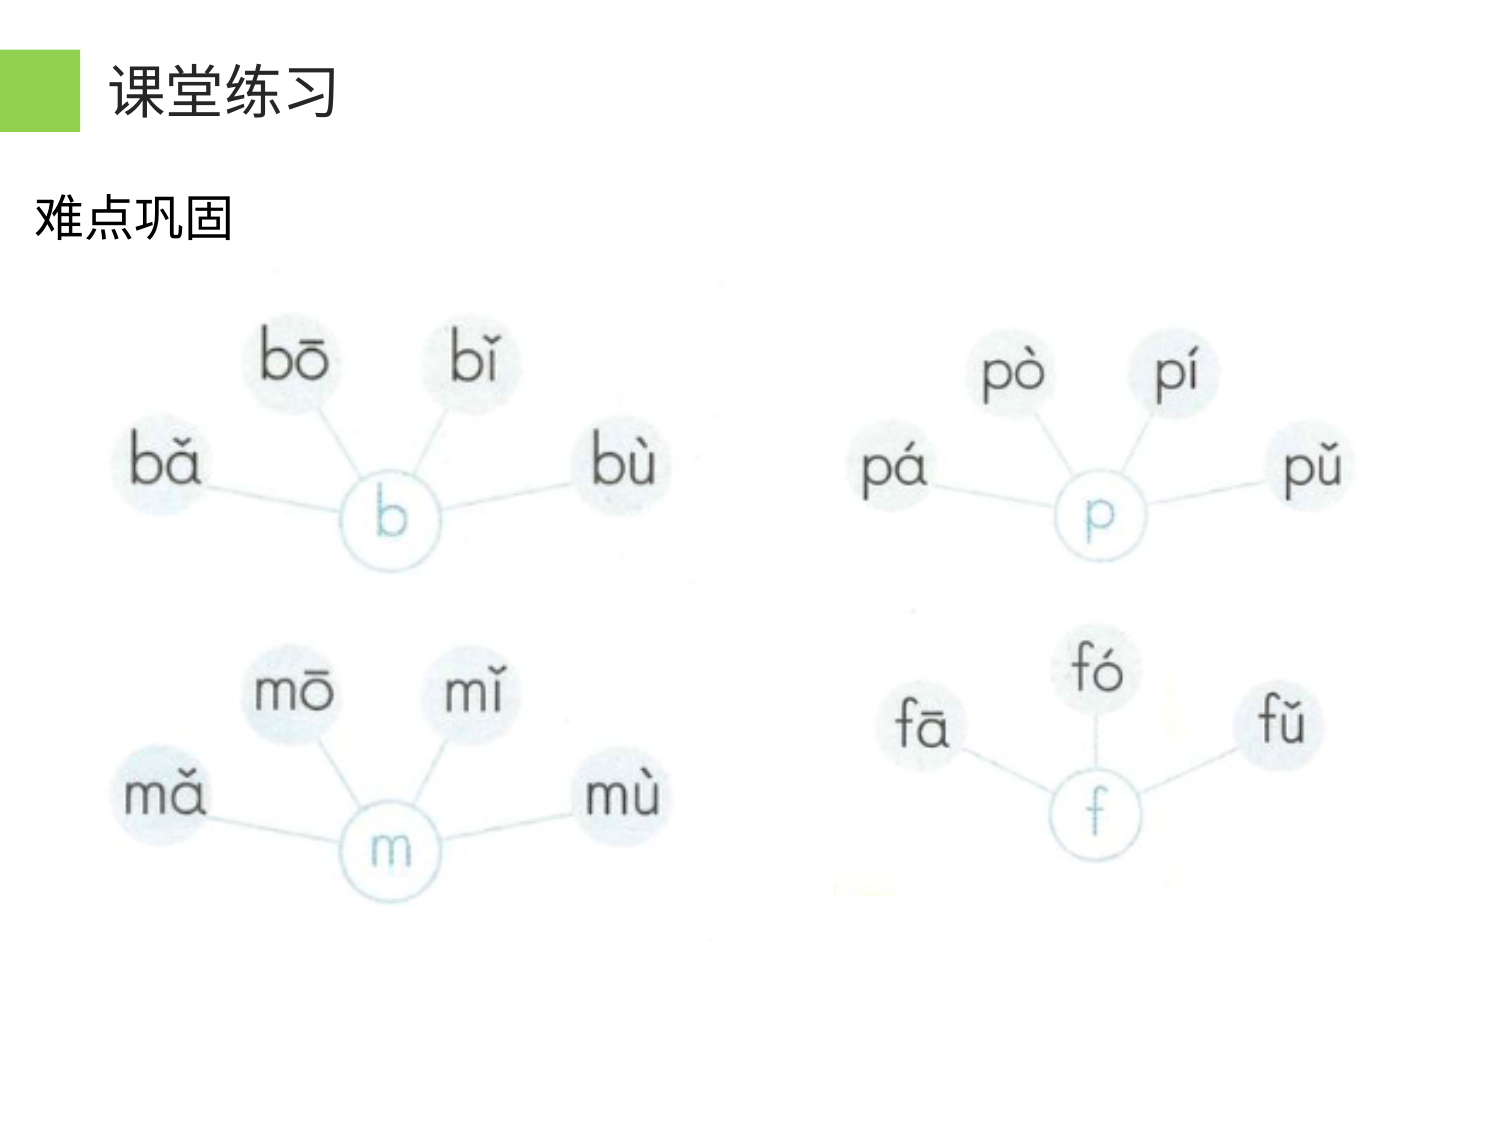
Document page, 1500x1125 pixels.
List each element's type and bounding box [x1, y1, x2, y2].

picture [29, 207, 752, 941]
picture [833, 231, 1448, 896]
text_box [0, 47, 398, 246]
